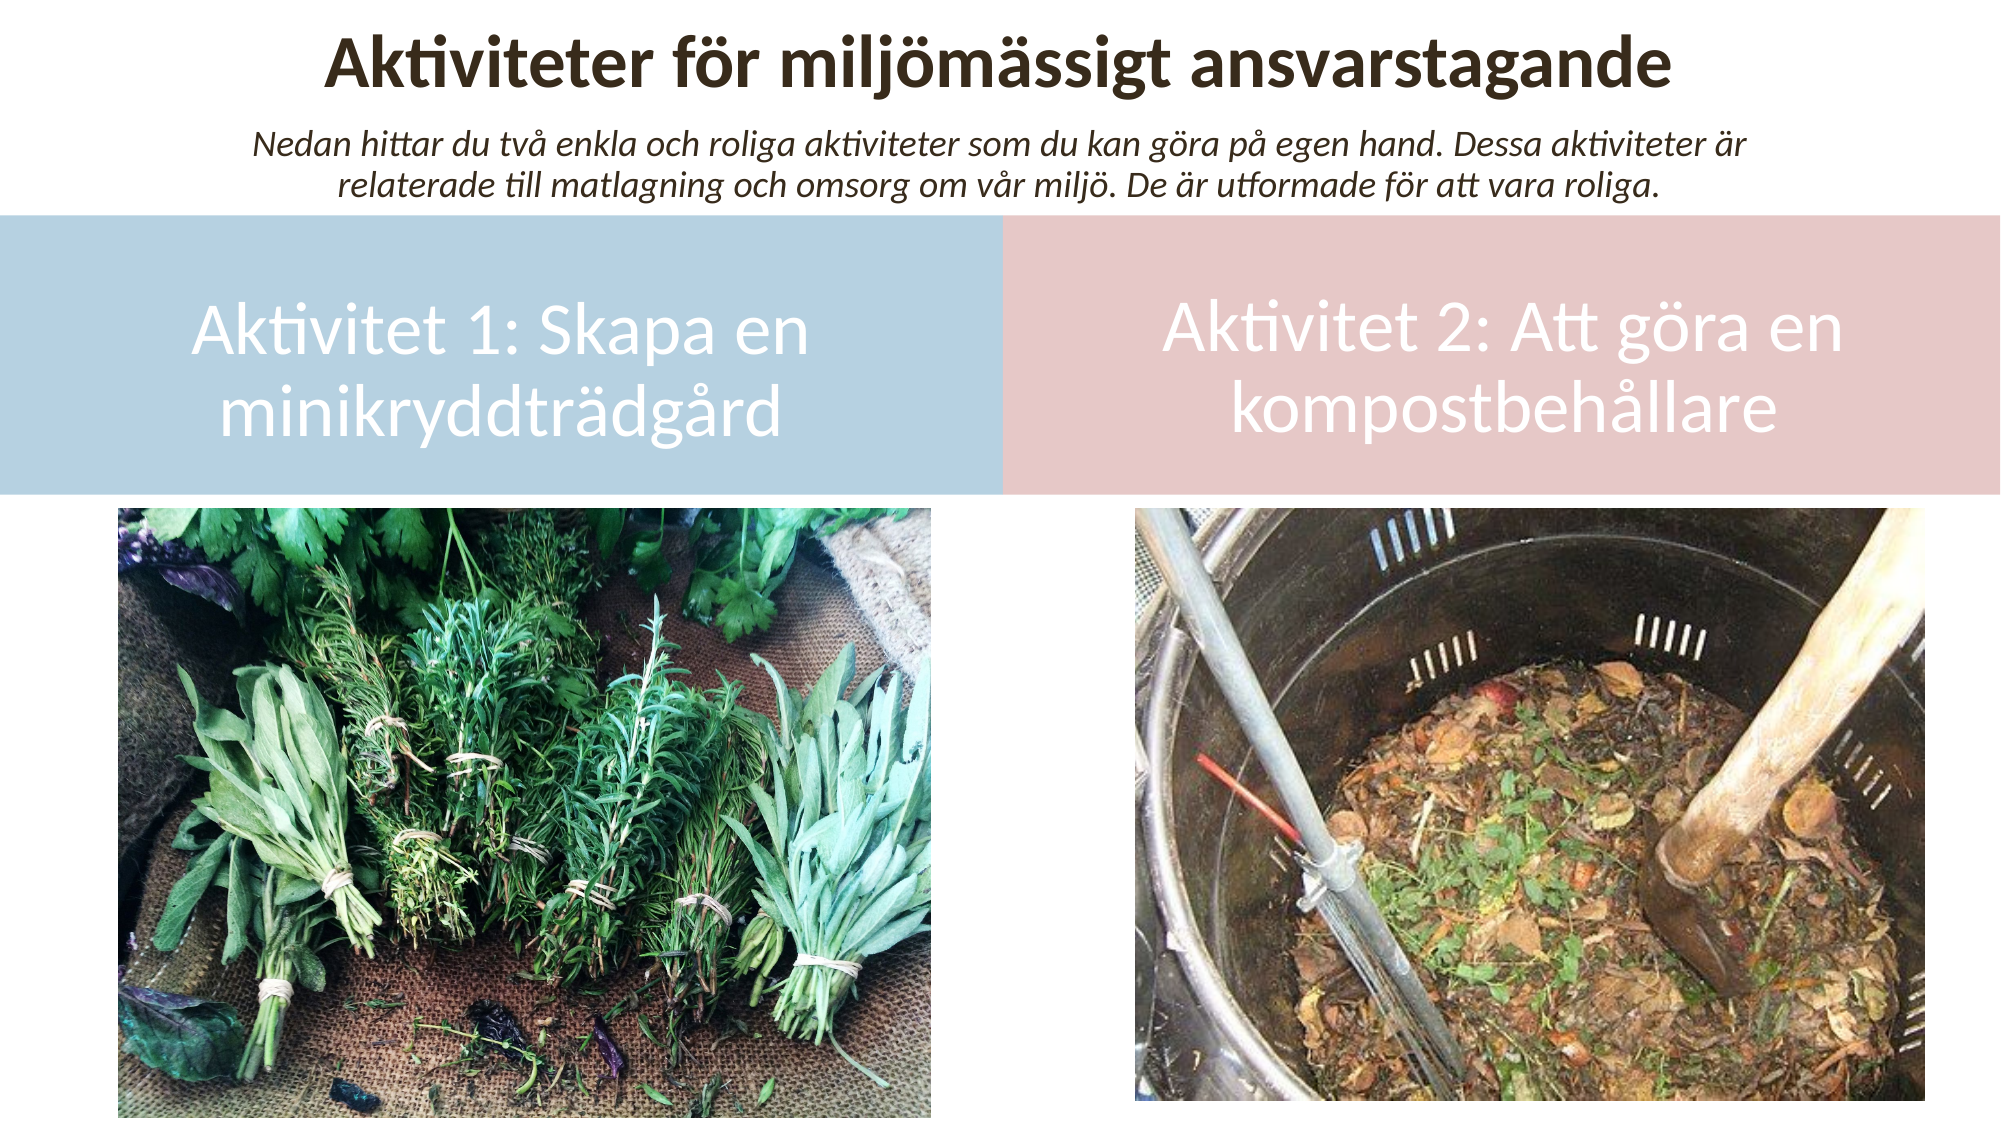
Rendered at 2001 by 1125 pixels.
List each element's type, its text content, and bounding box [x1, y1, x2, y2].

text_box Aktiviteter för miljömässigt ansvarstagande Nedan hittar du två enkla och roliga aktiviteter som du kan göra på egen hand. Dessa aktiviteter är relaterade till matlagning och omsorg om vår miljö. De är utformade för att vara roliga. [236, 15, 1764, 1125]
list Aktivitet 1: Skapa en minikryddträdgård [94, 282, 236, 529]
picture [1135, 508, 1971, 1103]
list Aktivitet 2: Att göra en kompostbehållare [1764, 279, 1911, 495]
picture [118, 508, 931, 1118]
